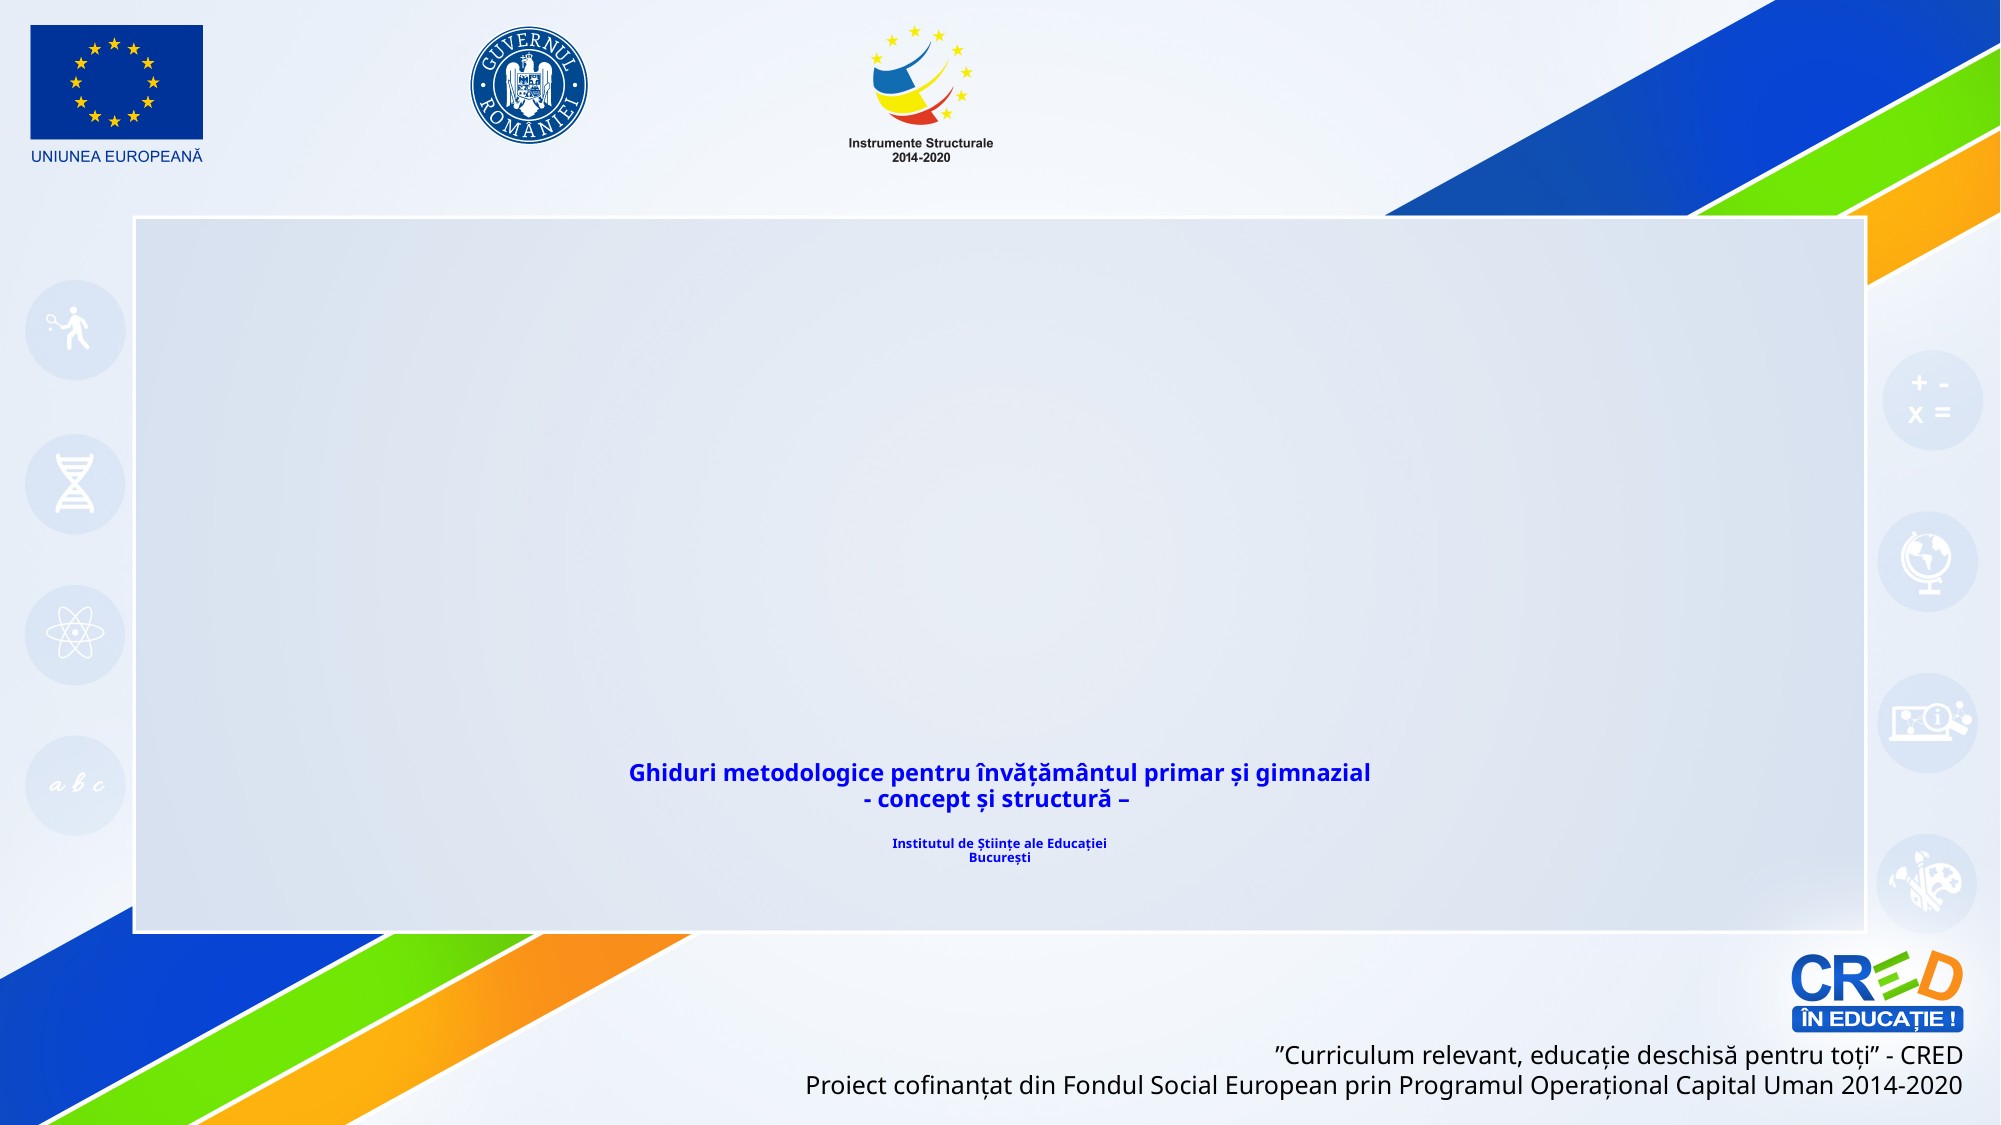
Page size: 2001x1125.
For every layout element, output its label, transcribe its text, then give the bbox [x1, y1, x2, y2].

picture [0, 0, 2001, 1125]
text_box ”Curriculum relevant, educație deschisă pentru toți” - CRED Proiect cofinanțat din Fondul Social European prin Programul Operațional Capital Uman 2014-2020 [761, 1031, 1980, 1107]
title Ghiduri metodologice pentru învățământul primar şi gimnazial - concept și structură – Institutul de Științe ale Educației București [249, 239, 1750, 873]
